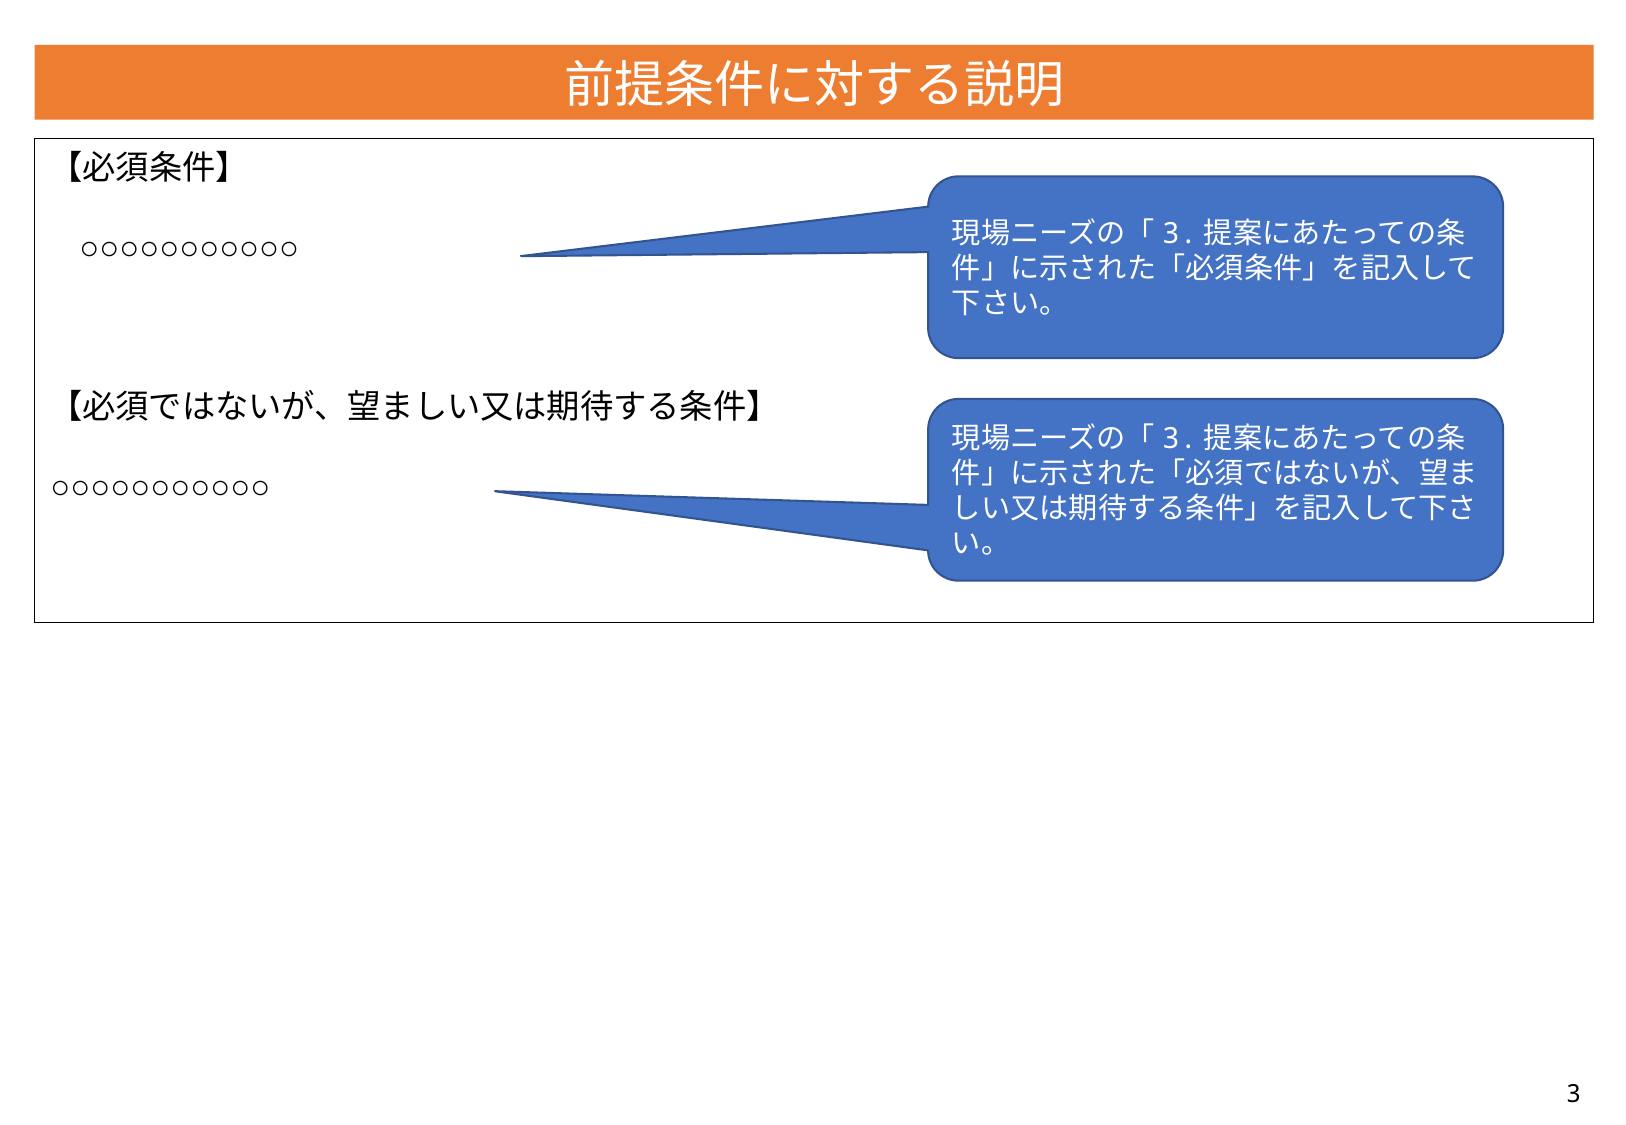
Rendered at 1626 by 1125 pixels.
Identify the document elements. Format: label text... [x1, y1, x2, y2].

text_box 現場ニーズの「3.提案にあたっての条件」に示された「必須ではないが、望ましい又は期待する条件」を記入して下さい。 [494, 397, 1505, 582]
text_box 【必須条件】 ○○○○○○○○○○○ 【必須ではないが、望ましい又は期待する条件】 ○○○○○○○○○○○ [34, 138, 1594, 623]
text_box 現場ニーズの「3.提案にあたっての条件」に示された「必須条件」を記入して下さい。 [520, 175, 1505, 360]
text_box 前提条件に対する説明 [34, 44, 1594, 120]
text_box 3 [1521, 1065, 1625, 1125]
